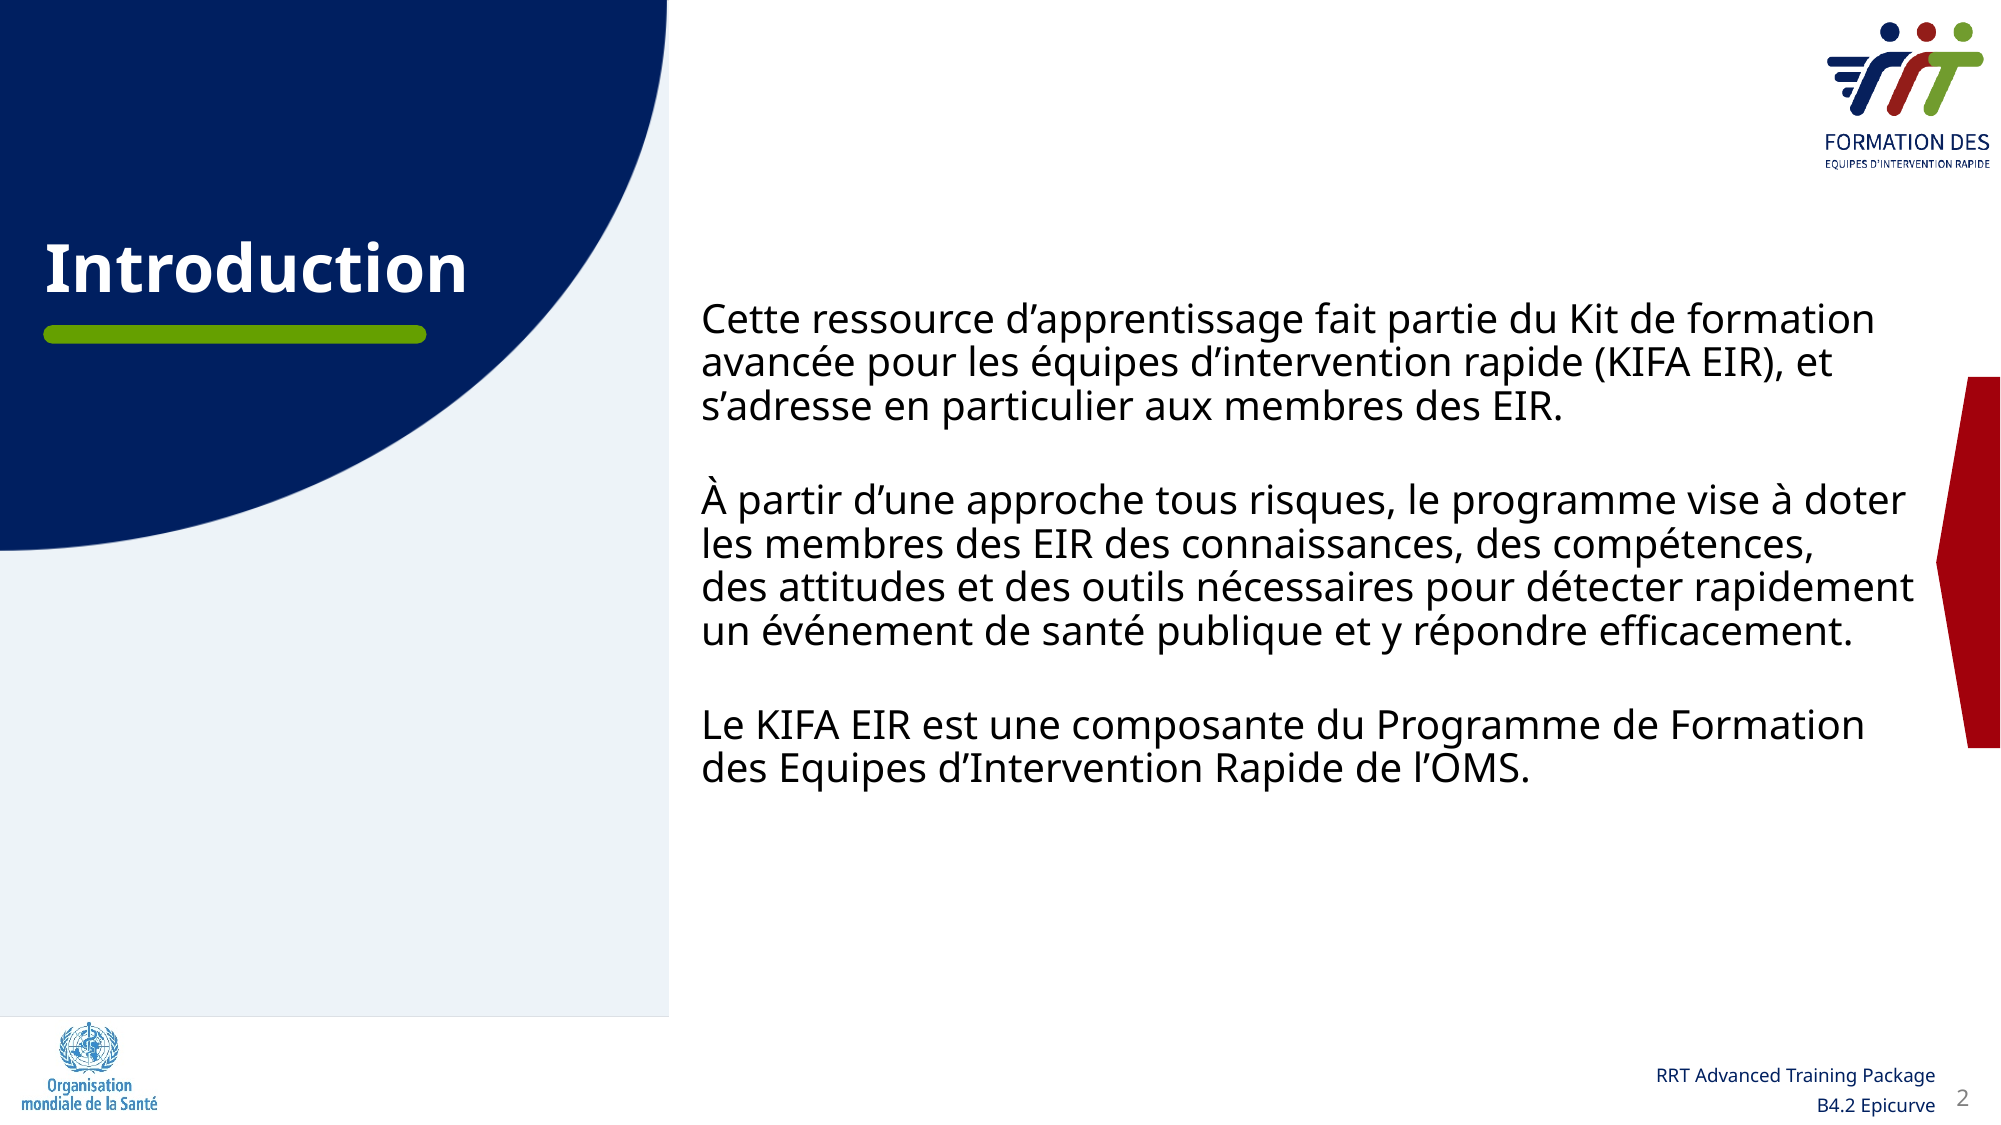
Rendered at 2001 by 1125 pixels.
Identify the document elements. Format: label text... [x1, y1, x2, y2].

picture [20, 1020, 158, 1111]
picture [1825, 21, 1990, 170]
title Introduction [45, 199, 582, 342]
list Cette ressource d’apprentissage fait partie du Kit de formation avancée pour les équipes d’intervention rapide (KIFA EIR), et s’adresse en particulier aux membres des EIR. À partir d’une approche tous risques, le programme vise à doter les membres des EIR des connaissances, des compétences, des attitudes et des outils nécessaires pour détecter rapidement un événement de santé publique et y répondre efficacement. Le KIFA EIR est une composante du Programme de Formation des Equipes d’Intervention Rapide de l’OMS. [700, 298, 1937, 827]
picture [0, 0, 669, 1018]
